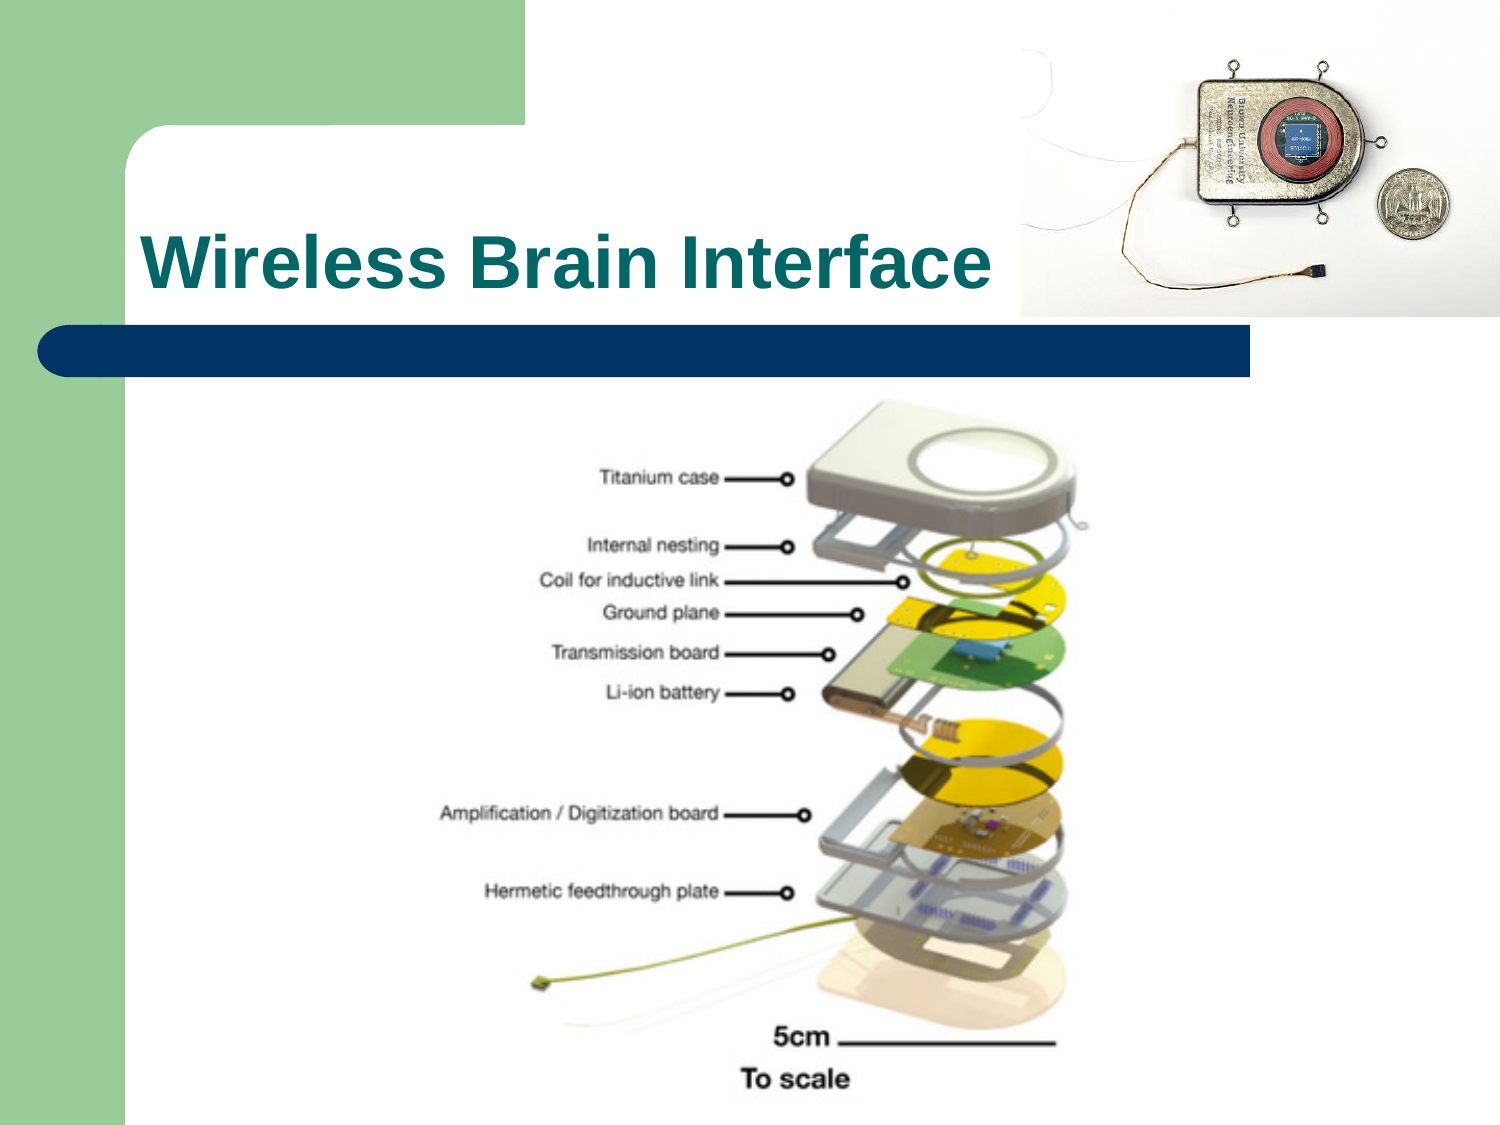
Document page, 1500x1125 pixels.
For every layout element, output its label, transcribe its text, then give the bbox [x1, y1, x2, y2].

picture [1021, 0, 1500, 318]
picture [430, 386, 1098, 1107]
title Wireless Brain Interface [124, 124, 1016, 313]
